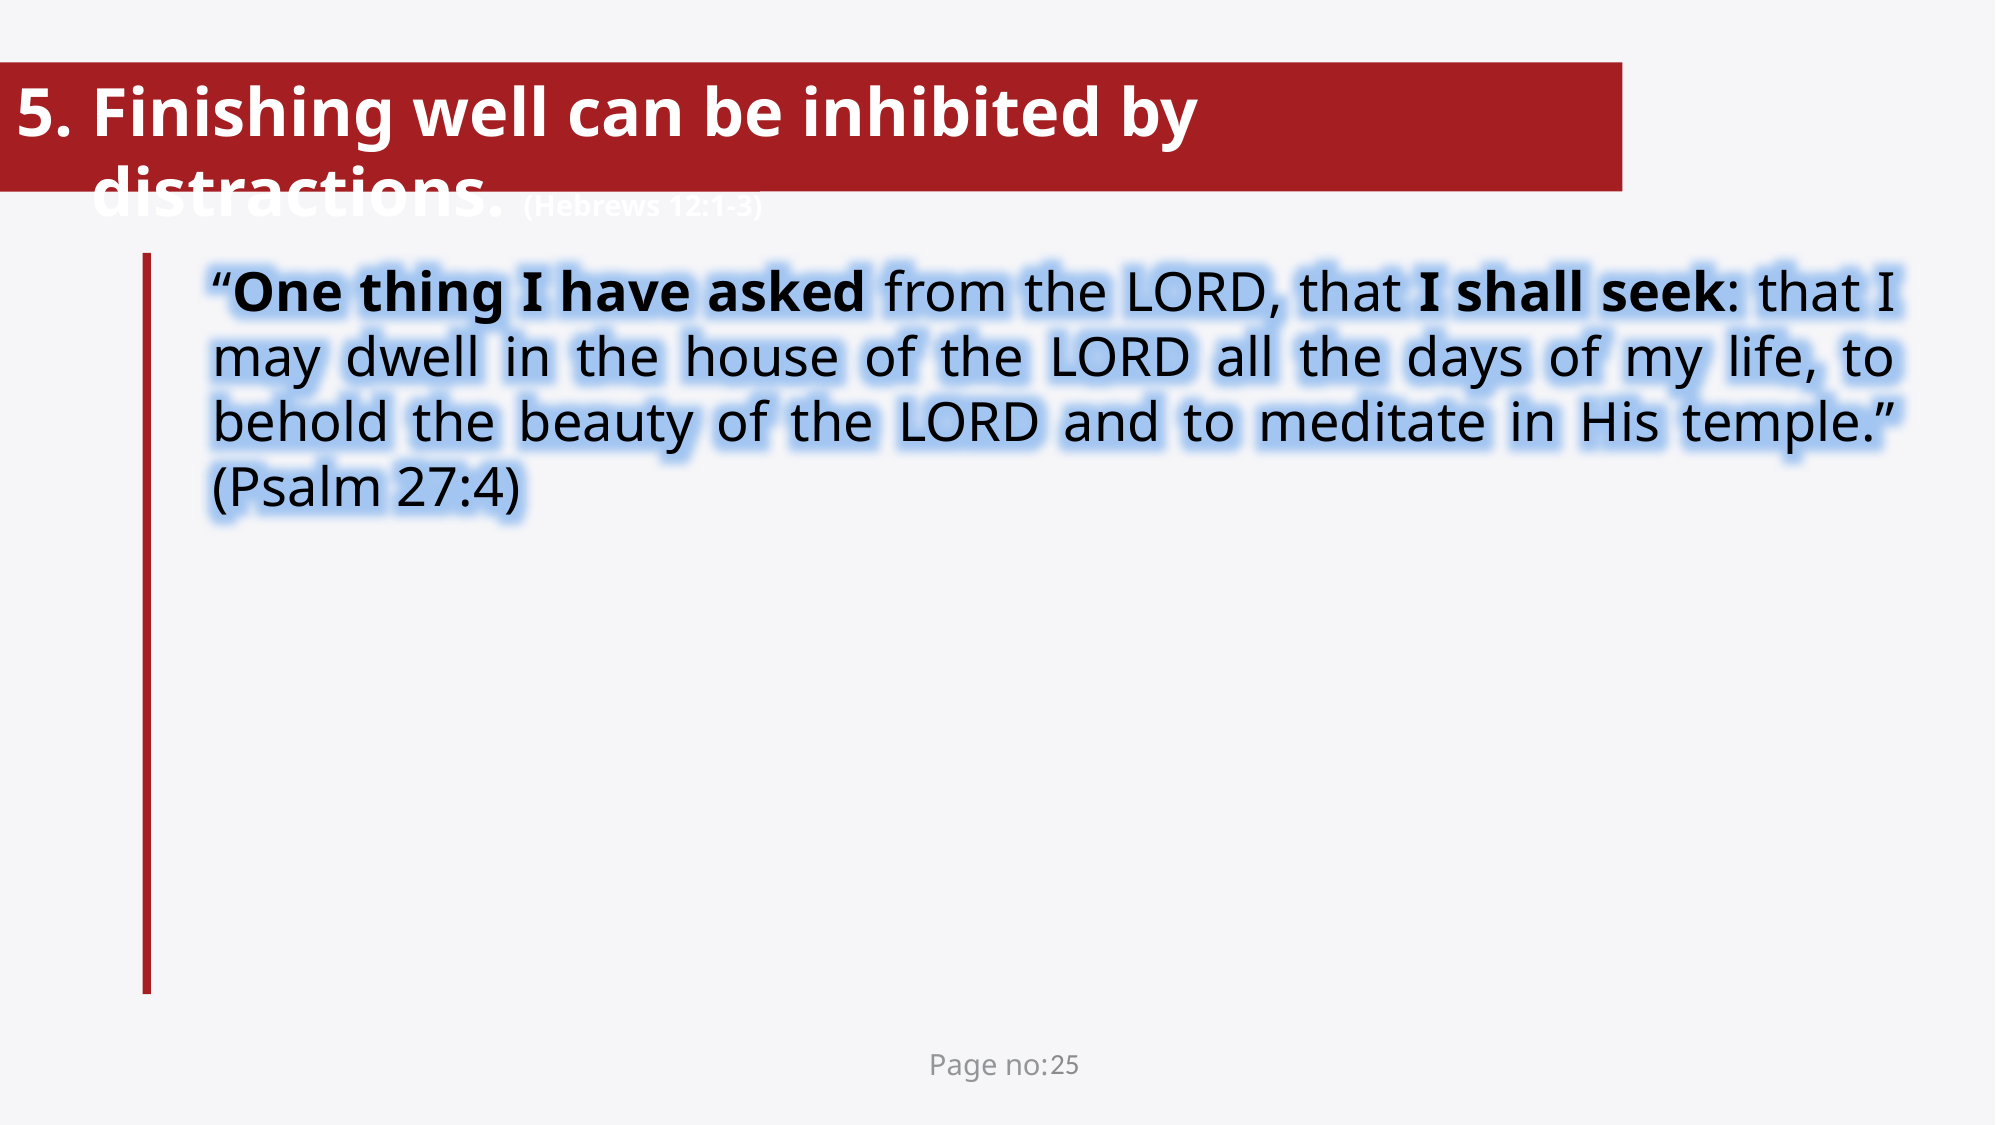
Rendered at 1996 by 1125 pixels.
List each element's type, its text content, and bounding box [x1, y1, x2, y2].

text_box Finishing well can be inhibited by distractions. (Hebrews 12:1-3) [758, 115, 1536, 190]
text_box “One thing I have asked from the Lord, that I shall seek: that I may dwell in the house of the Lord all the days of my life, to behold the beauty of the Lord and to meditate in His temple.” (Psalm 27:4) [198, 249, 1911, 525]
text_box [758, 60, 1625, 193]
text_box “One thing I have asked from the Lord, that I shall seek: that I may dwell in the house of the Lord all the days of my life, to behold the beauty of the Lord and to meditate in His temple.” (Psalm 27:4) [758, 90, 1133, 114]
text_box [758, 60, 1133, 90]
